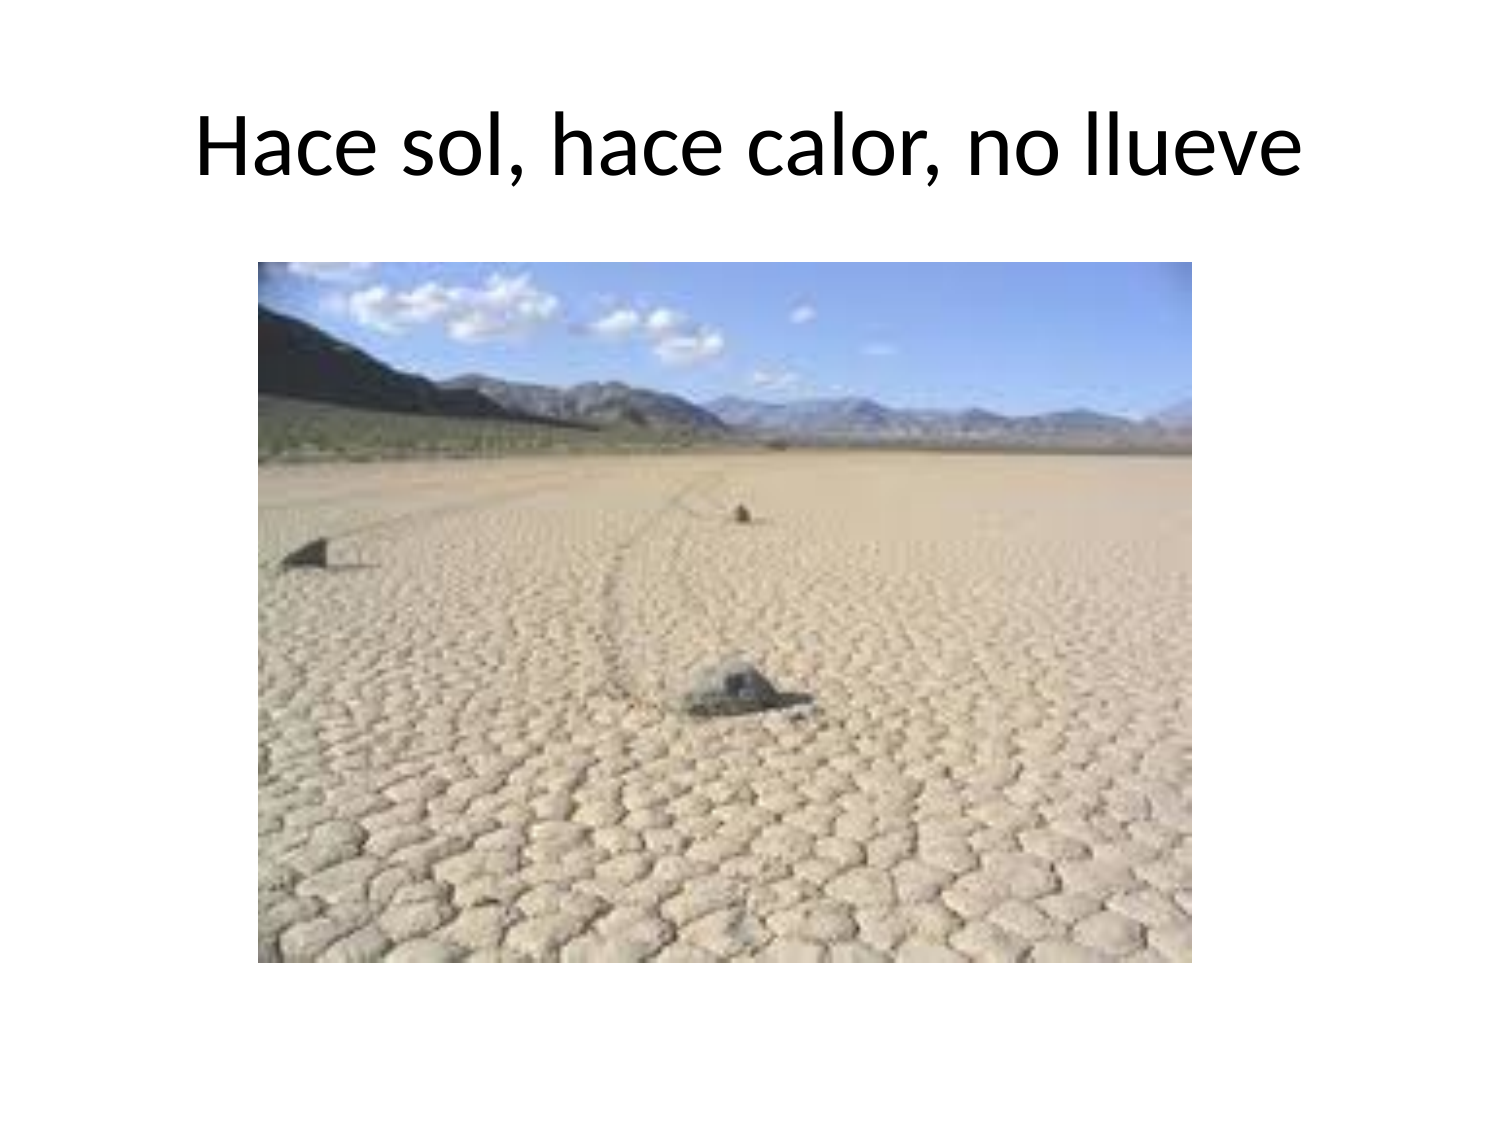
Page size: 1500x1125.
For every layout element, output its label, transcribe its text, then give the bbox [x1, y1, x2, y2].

title Hace sol, hace calor, no llueve [75, 45, 1425, 233]
picture [257, 262, 1192, 963]
